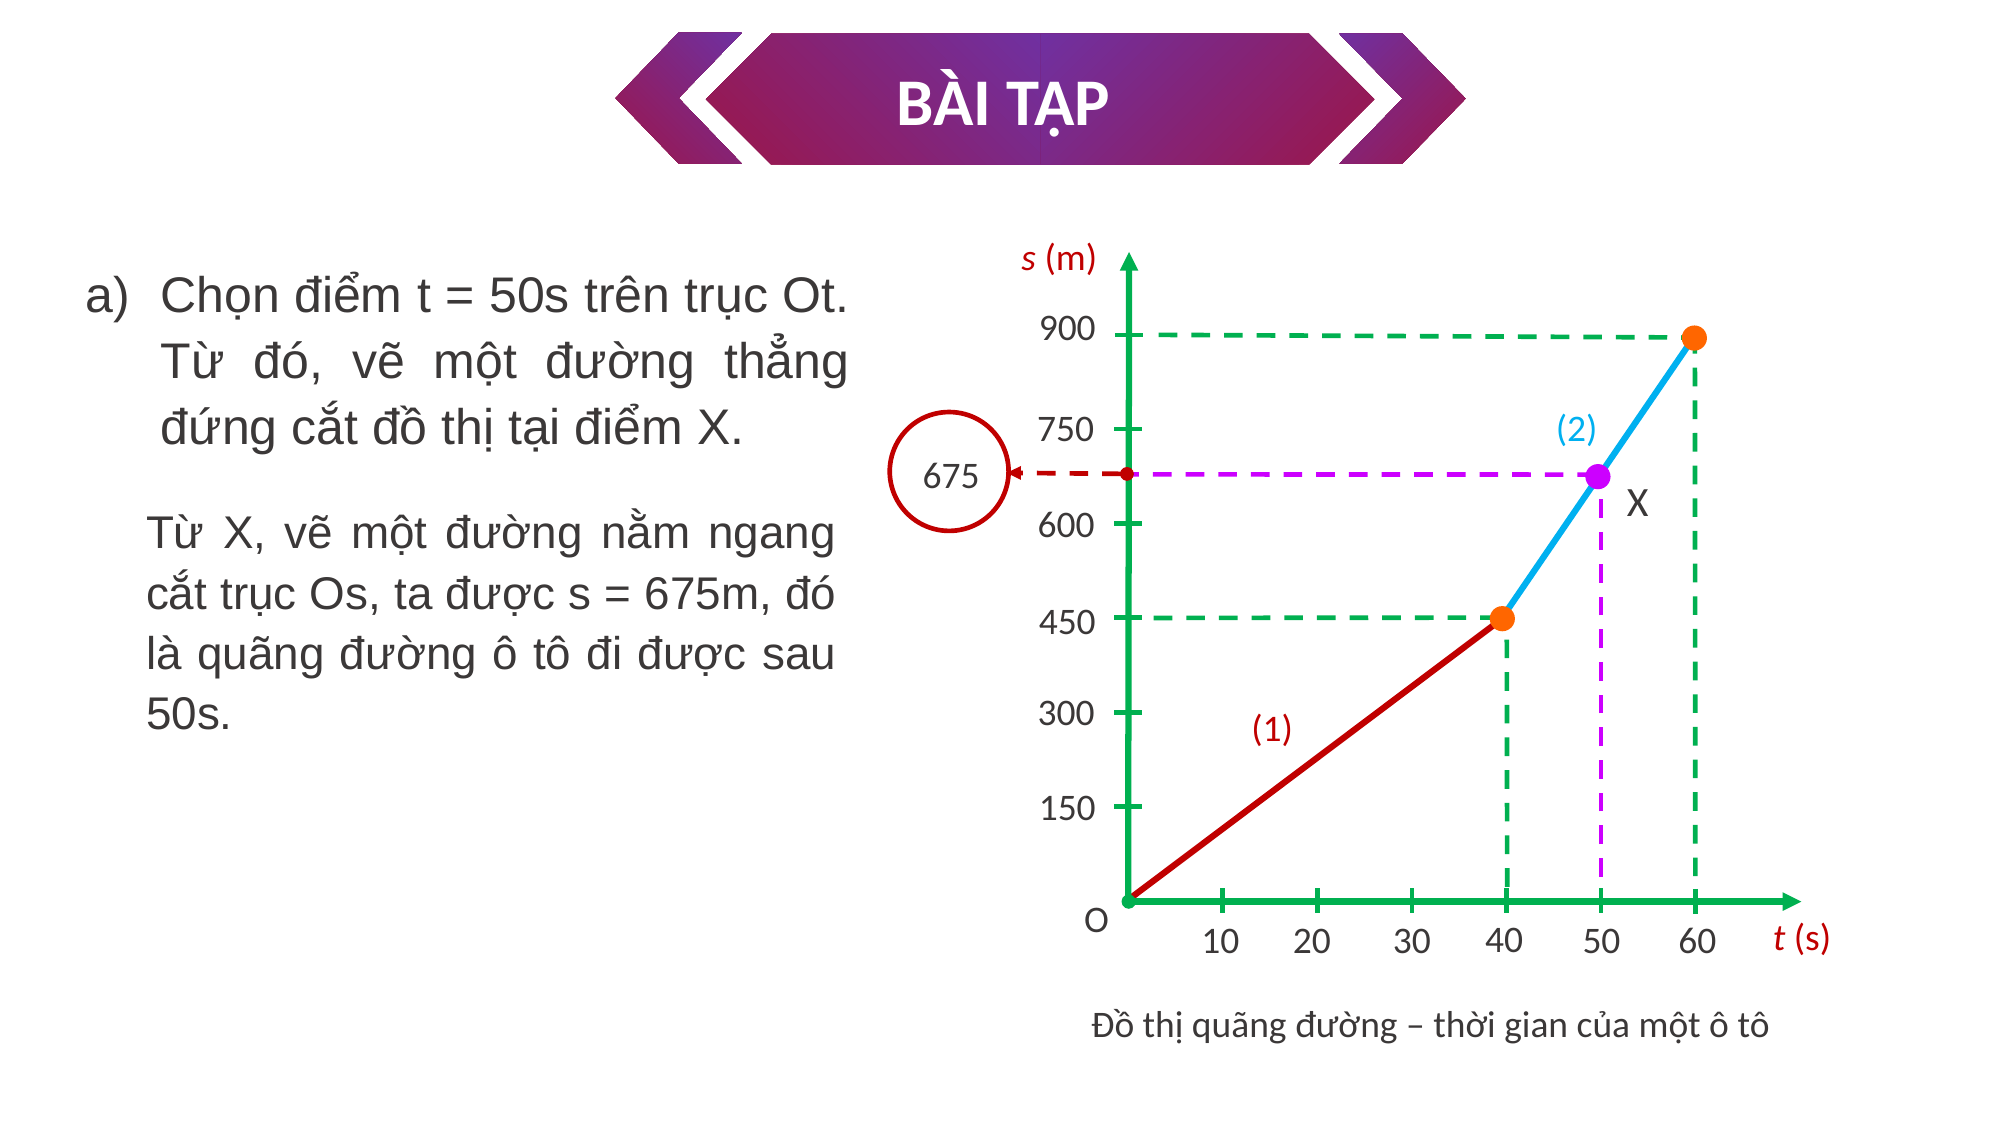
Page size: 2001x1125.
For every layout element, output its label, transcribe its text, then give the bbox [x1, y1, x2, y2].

text_box [1337, 32, 1468, 165]
text_box Đồ thị quãng đường – thời gian của một ô tô [1076, 993, 1854, 1053]
text_box [614, 31, 744, 165]
text_box Chọn điểm t = 50s trên trục Ot. Từ đó, vẽ một đường thẳng đứng cắt đồ thị tại điểm X. [71, 248, 865, 462]
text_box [705, 33, 1375, 165]
text_box Từ X, vẽ một đường nằm ngang cắt trục Os, ta được s = 675m, đó là quãng đường ô tô đi được sau 50s. [131, 489, 851, 747]
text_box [889, 411, 1013, 531]
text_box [1006, 225, 1868, 970]
